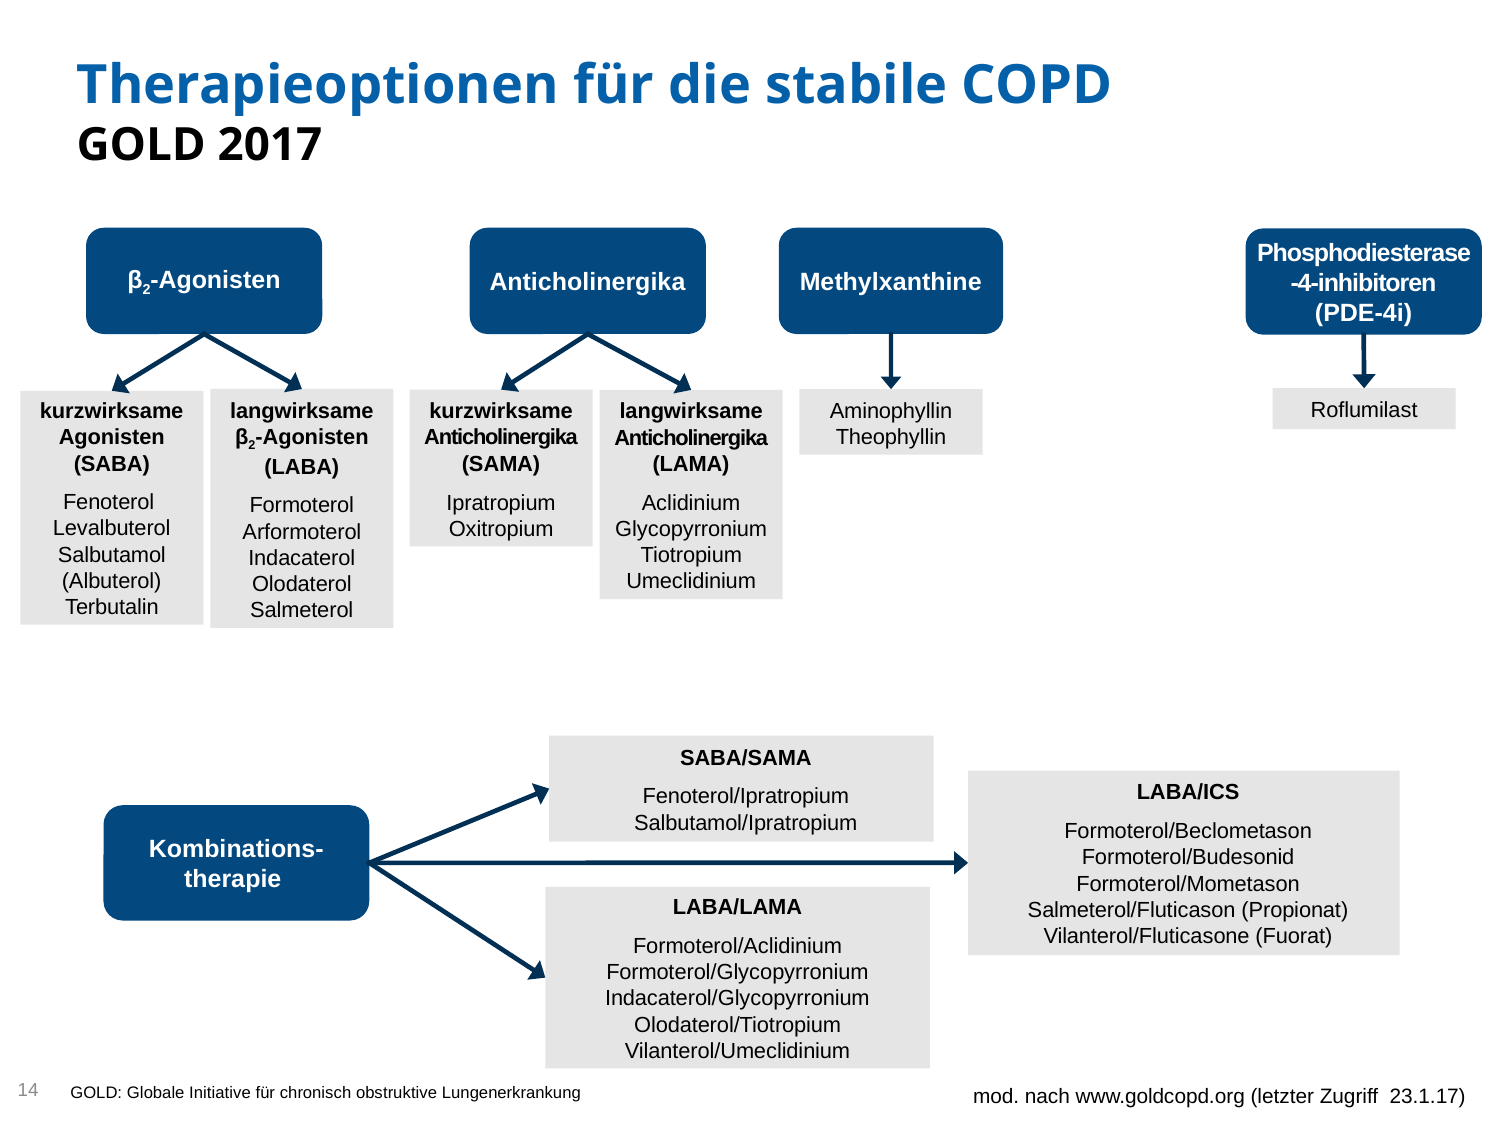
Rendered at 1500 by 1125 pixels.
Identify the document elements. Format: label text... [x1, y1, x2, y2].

text_box Aminophyllin Theophyllin [799, 389, 983, 455]
text_box Methylxanthine [778, 227, 1004, 335]
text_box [368, 864, 546, 979]
text_box SABA/SAMA Fenoterol/Ipratropium Salbutamol/Ipratropium [549, 735, 934, 842]
title Therapieoptionen für die stabile COPD GOLD 2017 [76, 30, 1424, 189]
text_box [203, 333, 303, 390]
text_box kurzwirksame Agonisten (SABA) Fenoterol Levalbuterol Salbutamol (Albuterol) Terbutalin [20, 390, 204, 625]
text_box langwirksame β2-Agonisten (LABA) Formoterol Arformoterol Indacaterol Olodaterol Salmeterol [210, 388, 394, 628]
text_box kurzwirksame Anticholinergika (SAMA) Ipratropium Oxitropium [409, 389, 593, 547]
text_box Kombinations-therapie [103, 805, 368, 921]
text_box mod. nach www.goldcopd.org (letzter Zugriff 23.1.17) [933, 1072, 1481, 1115]
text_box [111, 333, 203, 389]
text_box LABA/LAMA Formoterol/Aclidinium Formoterol/Glycopyrronium Indacaterol/Glycopyrronium Olodaterol/Tiotropium Vilanterol/Umeclidinium [545, 886, 930, 1069]
text_box GOLD: Globale Initiative für chronisch obstruktive Lungenerkrankung [55, 1074, 806, 1110]
text_box 14 [0, 1058, 47, 1119]
text_box Anticholinergika [469, 227, 706, 335]
text_box Phosphodiesterase-4-inhibitoren (PDE-4i) [1245, 228, 1482, 335]
text_box β2-Agonisten [86, 227, 323, 335]
text_box langwirksame Anticholinergika (LAMA) Aclidinium Glycopyrronium Tiotropium Umeclidinium [599, 389, 783, 600]
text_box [500, 333, 587, 389]
text_box Roflumilast [1272, 388, 1456, 430]
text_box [368, 788, 550, 862]
text_box LABA/ICS Formoterol/Beclometason Formoterol/Budesonid Formoterol/Mometason Salmeterol/Fluticason (Propionat) Vilanterol/Fluticasone (Fuorat) [968, 770, 1400, 956]
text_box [587, 333, 692, 389]
